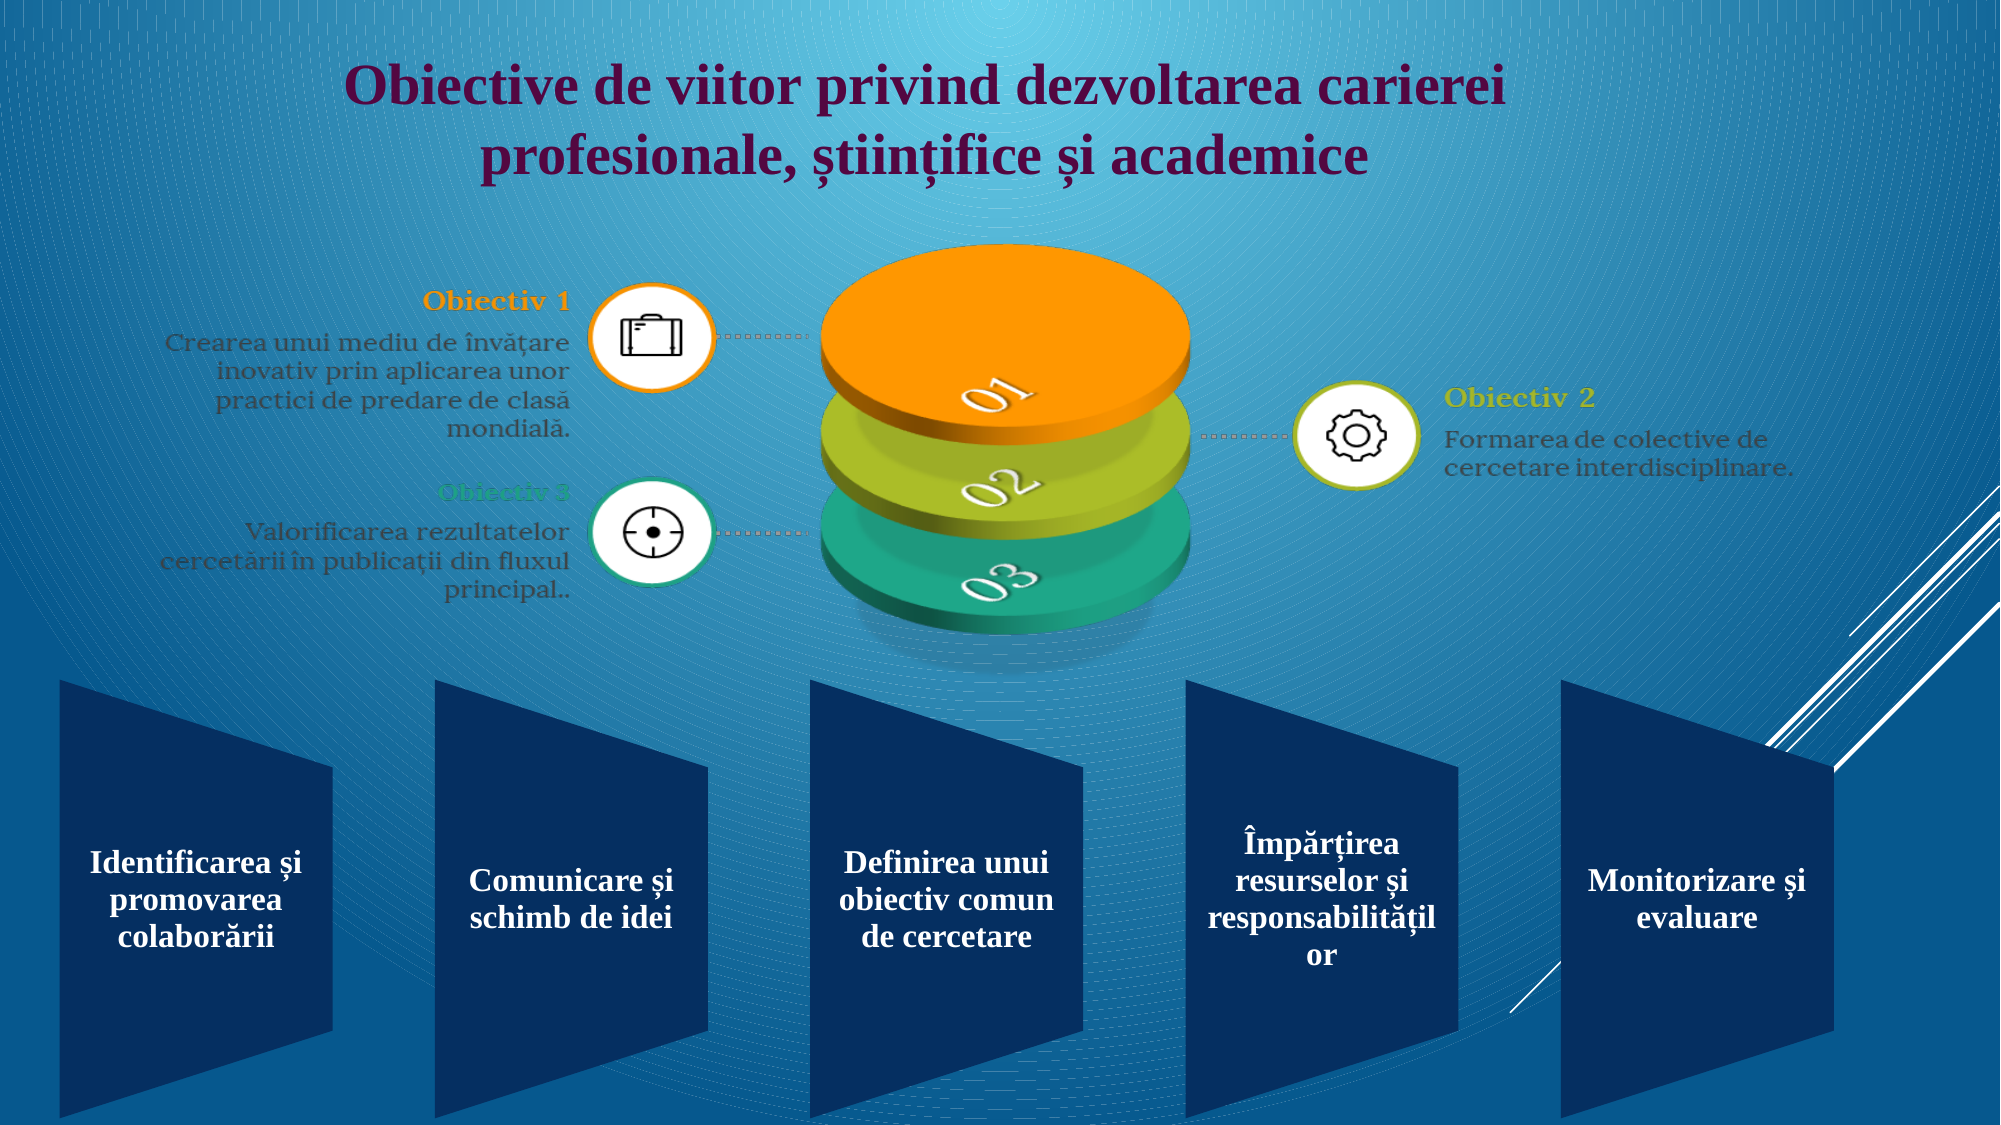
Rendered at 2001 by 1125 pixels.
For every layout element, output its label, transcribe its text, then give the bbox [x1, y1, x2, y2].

picture [142, 204, 1858, 680]
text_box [59, 679, 1835, 1119]
text_box Obiective de viitor privind dezvoltarea carierei profesionale, științifice și academice [256, 39, 1594, 194]
